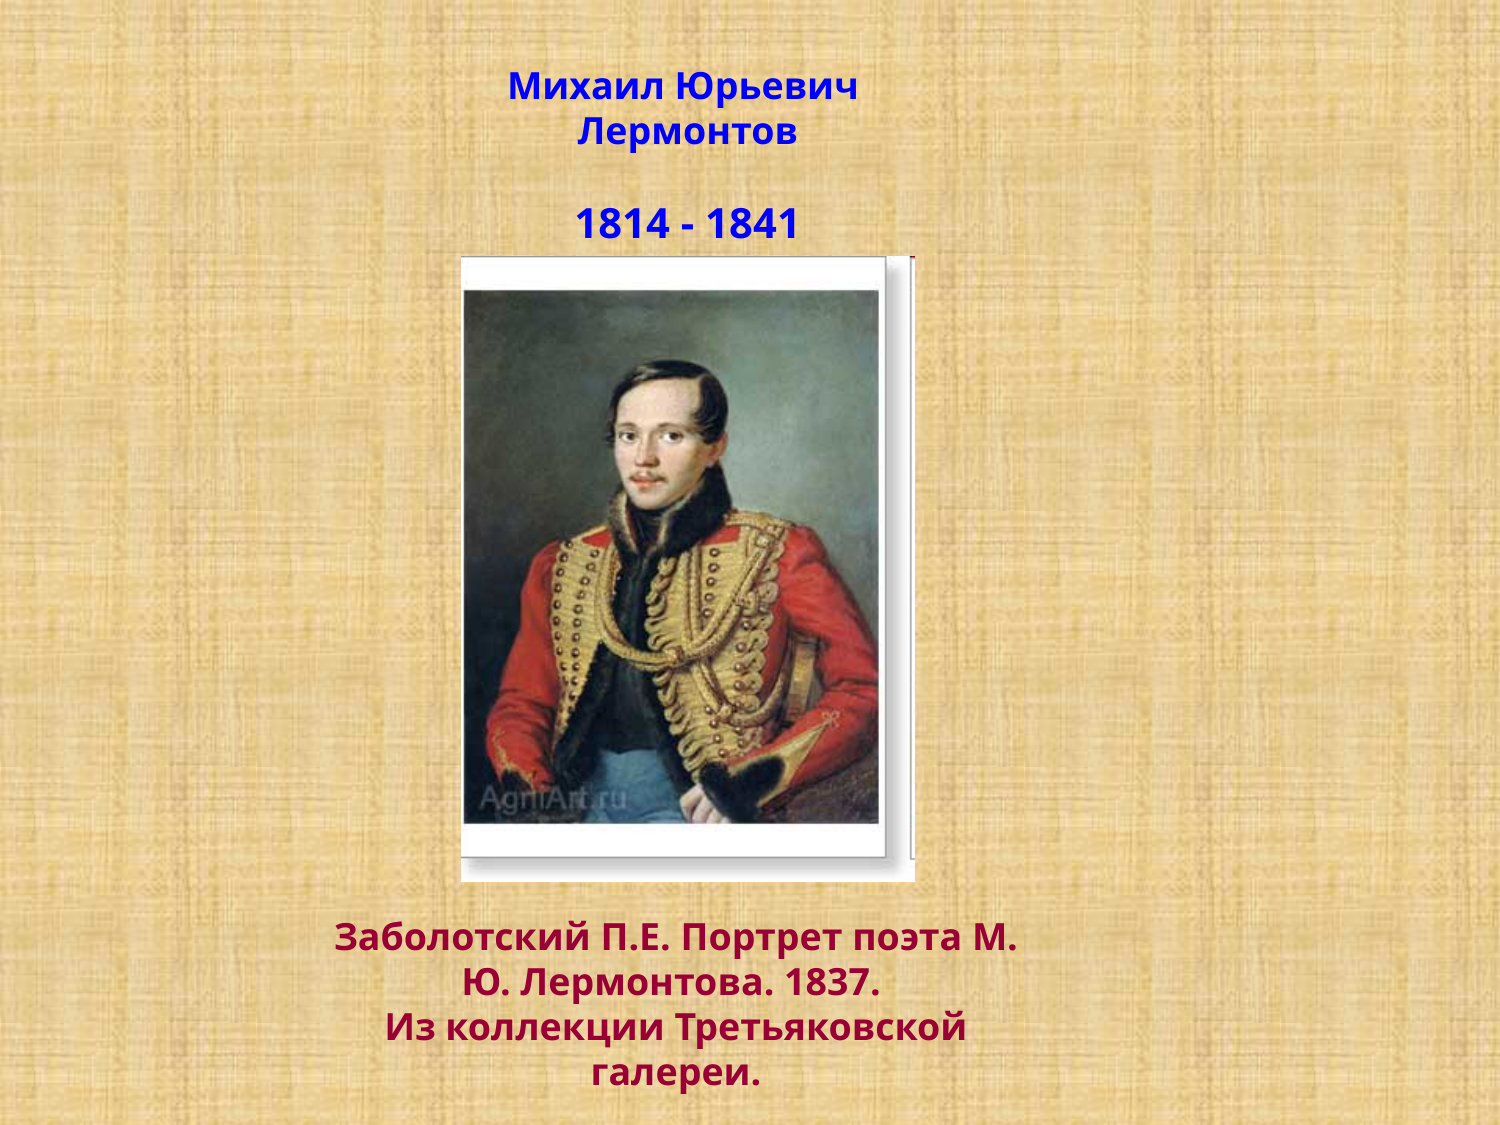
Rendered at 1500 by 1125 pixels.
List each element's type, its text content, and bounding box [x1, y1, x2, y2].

picture [0, 0, 1500, 1125]
text_box Михаил Юрьевич Лермонтов 1814 - 1841 [312, 54, 1063, 255]
text_box Заболотский П.Е. Портрет поэта М. Ю. Лермонтова. 1837. Из коллекции Третьяковской галереи. [301, 905, 1052, 1100]
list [461, 256, 915, 882]
